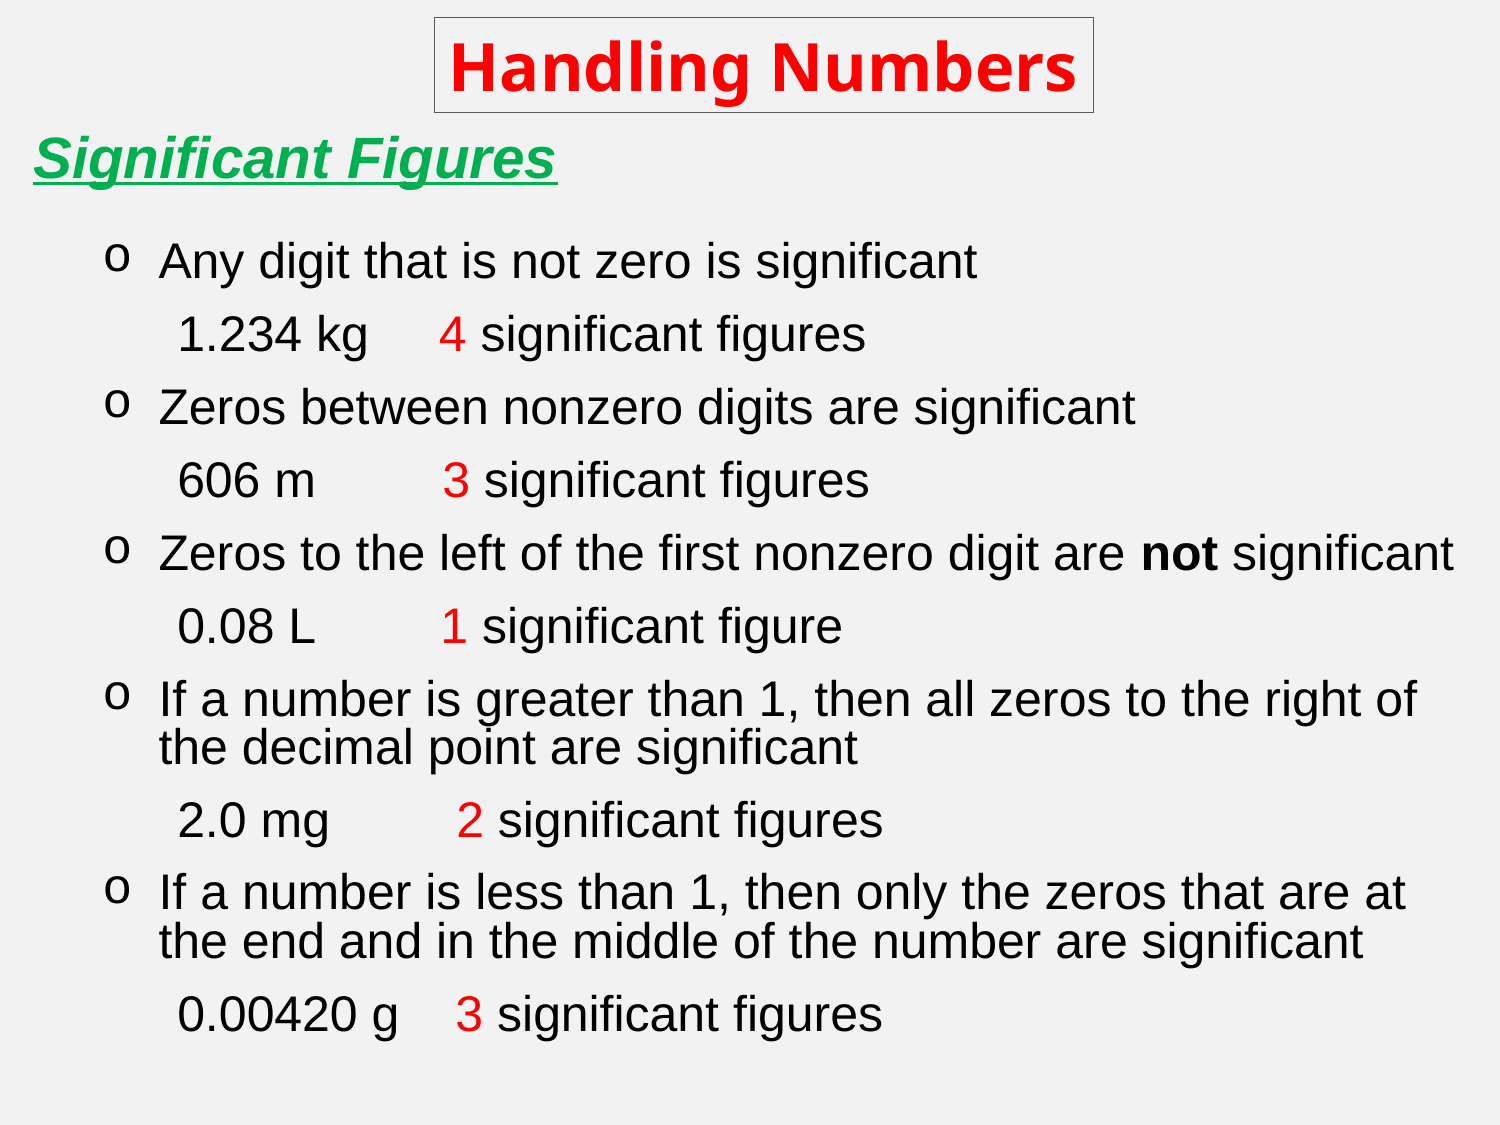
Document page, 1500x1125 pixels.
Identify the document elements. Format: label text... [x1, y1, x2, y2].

text_box Handling Numbers [434, 17, 1094, 113]
text_box Any digit that is not zero is significant 1.234 kg 4 significant figures Zeros between nonzero digits are significant 606 m 3 significant figures Zeros to the left of the first nonzero digit are not significant 0.08 L 1 significant figure If a number is greater than 1, then all zeros to the right of the decimal point are significant 2.0 mg 2 significant figures If a number is less than 1, then only the zeros that are at the end and in the middle of the number are significant 0.00420 g 3 significant figures [87, 232, 1500, 1048]
text_box Significant Figures [18, 113, 574, 198]
